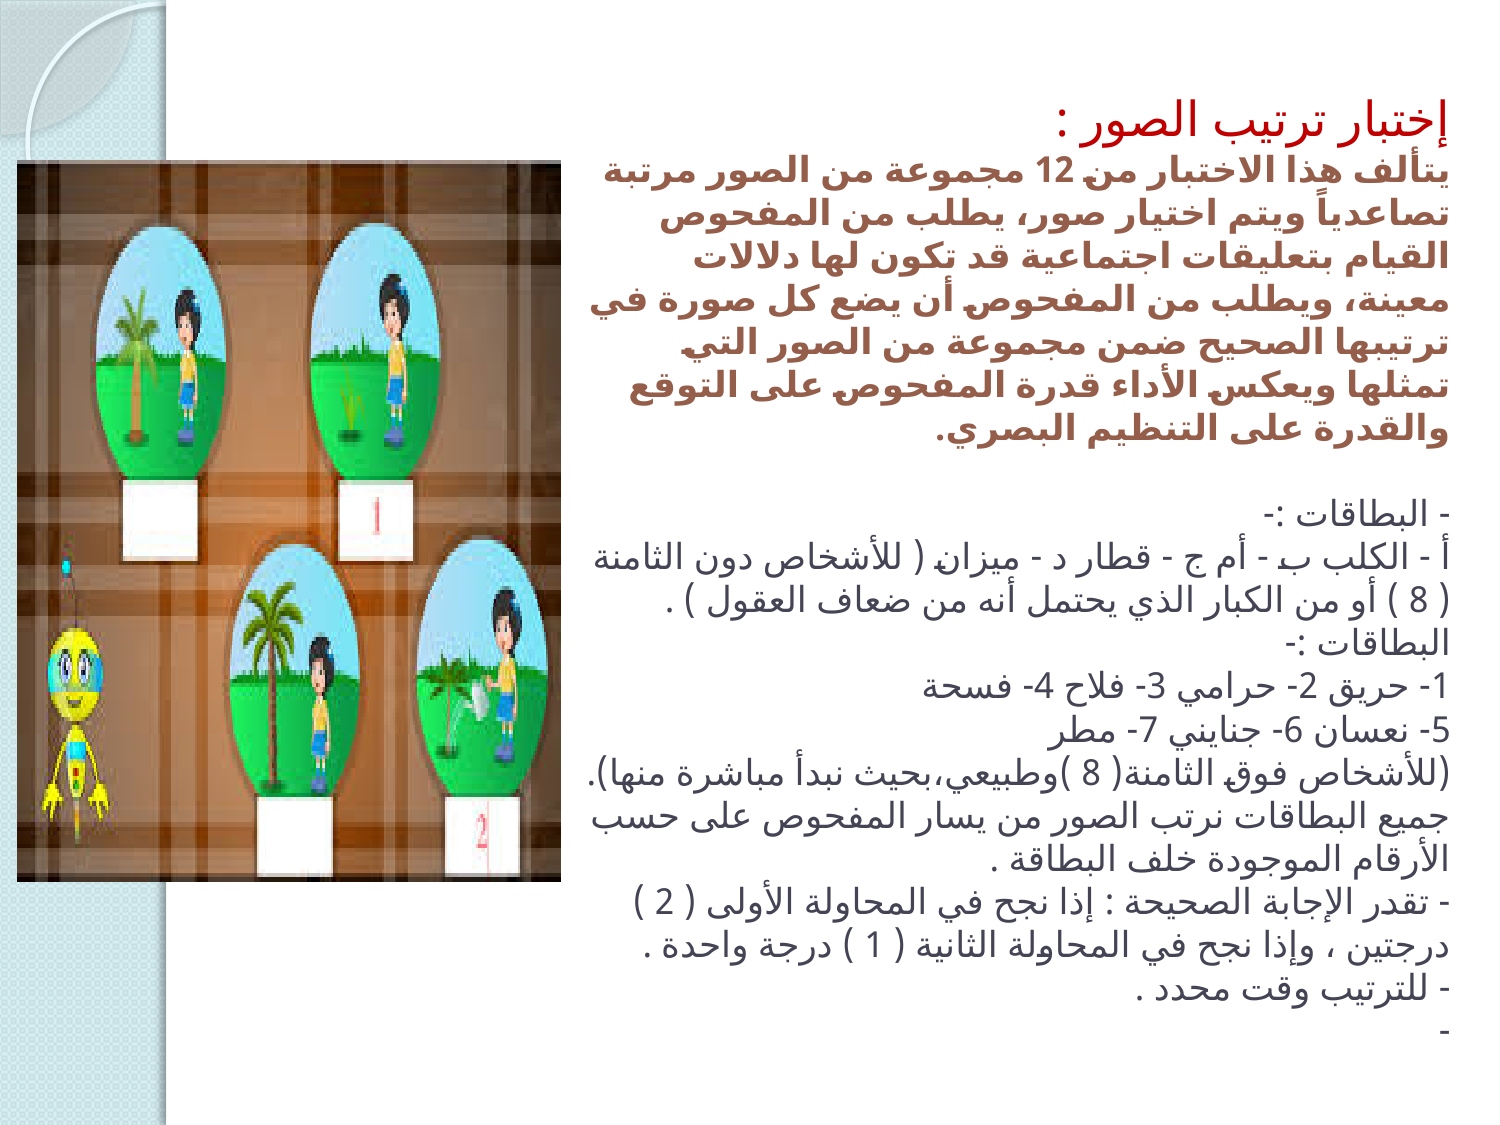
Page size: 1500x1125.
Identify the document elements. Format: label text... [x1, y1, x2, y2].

picture [17, 160, 562, 882]
title إختبار ترتيب الصور : يتألف هذا الاختبار من 12 مجموعة من الصور مرتبة تصاعدياً ويتم اختيار صور، يطلب من المفحوص القيام بتعليقات اجتماعية قد تكون لها دلالات معينة، ويطلب من المفحوص أن يضع كل صورة في ترتيبها الصحيح ضمن مجموعة من الصور التي تمثلها ويعكس الأداء قدرة المفحوص على التوقع والقدرة على التنظيم البصري. - البطاقات :- أ - الكلب ب - أم ج - قطار د - ميزان ( للأشخاص دون الثامنة ( 8 ) أو من الكبار الذي يحتمل أنه من ضعاف العقول ) . البطاقات :- 1- حريق 2- حرامي 3- فلاح 4- فسحة 5- نعسان 6- جنايني 7- مطر (للأشخاص فوق الثامنة( 8 )وطبيعي،بحيث نبدأ مباشرة منها). جميع البطاقات نرتب الصور من يسار المفحوص على حسب الأرقام الموجودة خلف البطاقة . - تقدر الإجابة الصحيحة : إذا نجح في المحاولة الأولى ( 2 ) درجتين ، وإذا نجح في المحاولة الثانية ( 1 ) درجة واحدة . - للترتيب وقت محدد . - [561, 45, 1466, 1094]
